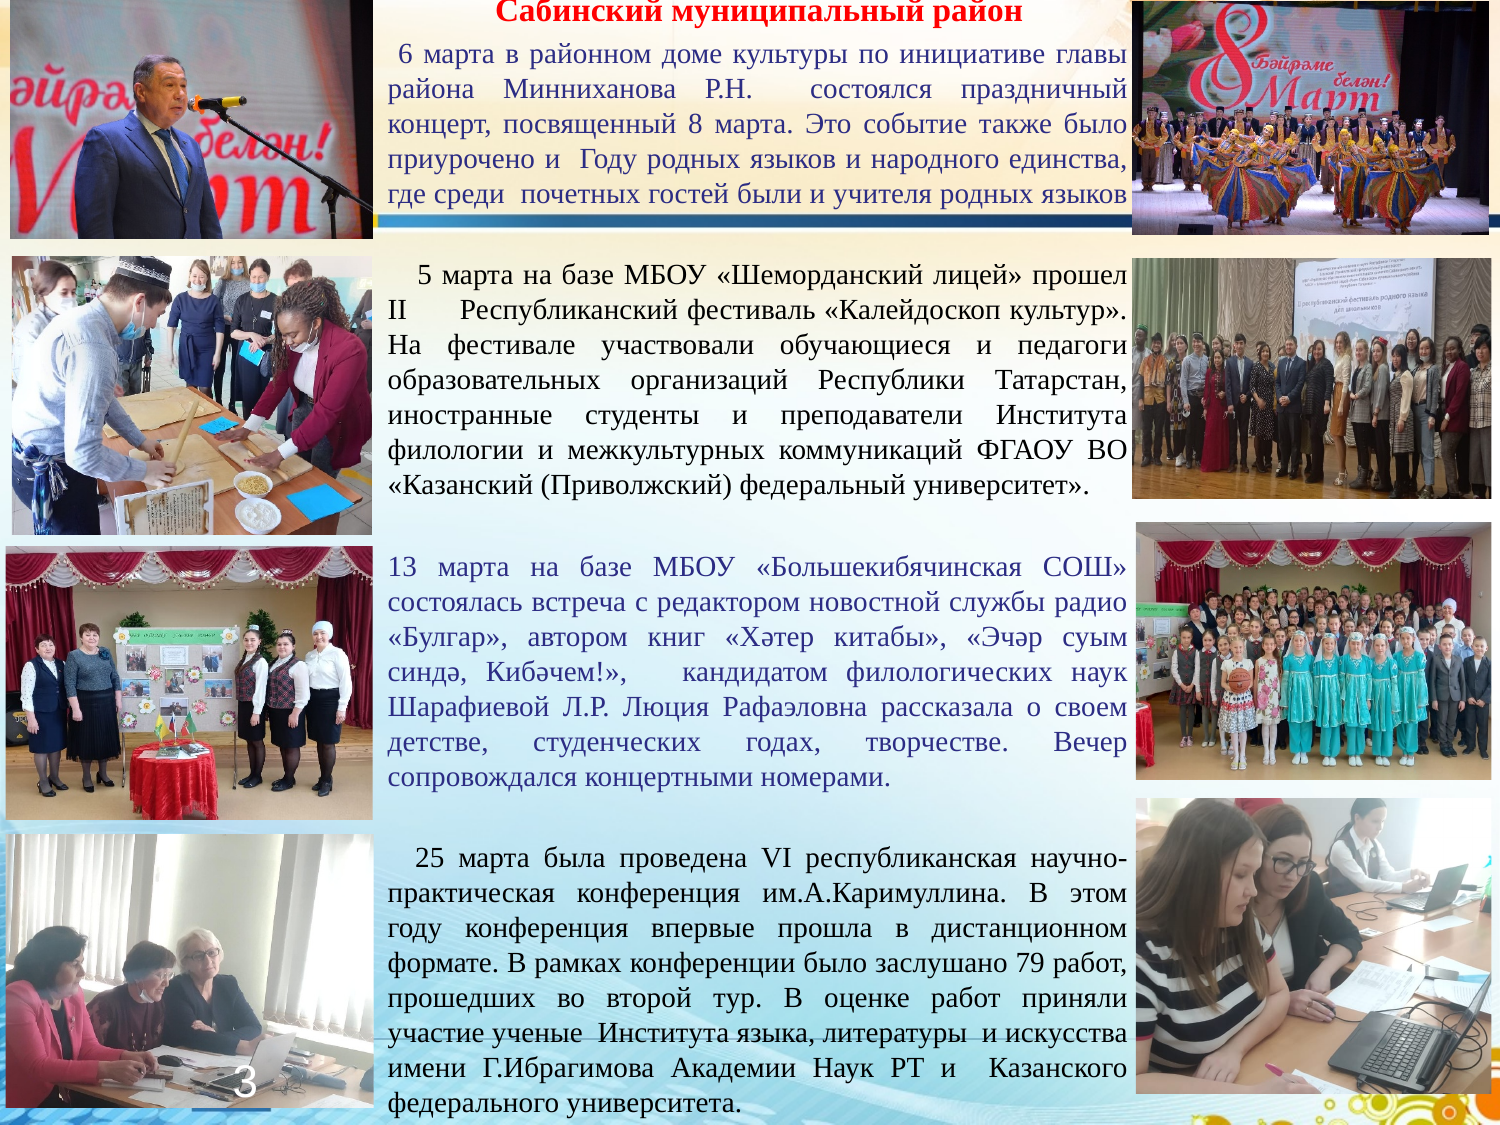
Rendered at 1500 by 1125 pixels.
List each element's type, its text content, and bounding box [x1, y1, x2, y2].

picture [0, 0, 1500, 1125]
list Сабинский муниципальный район 6 марта в районном доме культуры по инициативе главы района Минниханова Р.Н. состоялся праздничный концерт, посвященный 8 марта. Это событие также было приурочено и Году родных языков и народного единства, где среди почетных гостей были и учителя родных языков 5 марта на базе МБОУ «Шеморданский лицей» прошел II Республиканский фестиваль «Калейдоскоп культур». На фестивале участвовали обучающиеся и педагоги образовательных организаций Республики Татарстан, иностранные студенты и преподаватели Института филологии и межкультурных коммуникаций ФГАОУ ВО «Казанский (Приволжский) федеральный университет». 13 марта на базе МБОУ «Большекибячинская СОШ» состоялась встреча с редактором новостной службы радио «Булгар», автором книг «Хәтер китабы», «Эчәр суым синдә, Кибәчем!», кандидатом филологических наук Шарафиевой Л.Р. Люция Рафаэловна рассказала о своем детстве, студенческих годах, творчестве. Вечер сопровождался концертными номерами. 25 марта была проведена VI республиканская научно-практическая конференция им.А.Каримуллина. В этом году конференция впервые прошла в дистанционном формате. В рамках конференции было заслушано 79 работ, прошедших во второй тур. В оценке работ приняли участие ученые Института языка, литературы и искусства имени Г.Ибрагимова Академии Наук РТ и Казанского федерального университета. . Встреча с редактором новостной службы радио «Булгар», автором книг «Хәтер китабы», «Эчәр суым синдә, Кибәчем! », кандидатом филологических наук Шарафиевой Л.Р . [372, 0, 1144, 1087]
slide_number 3 [135, 1116, 274, 1123]
